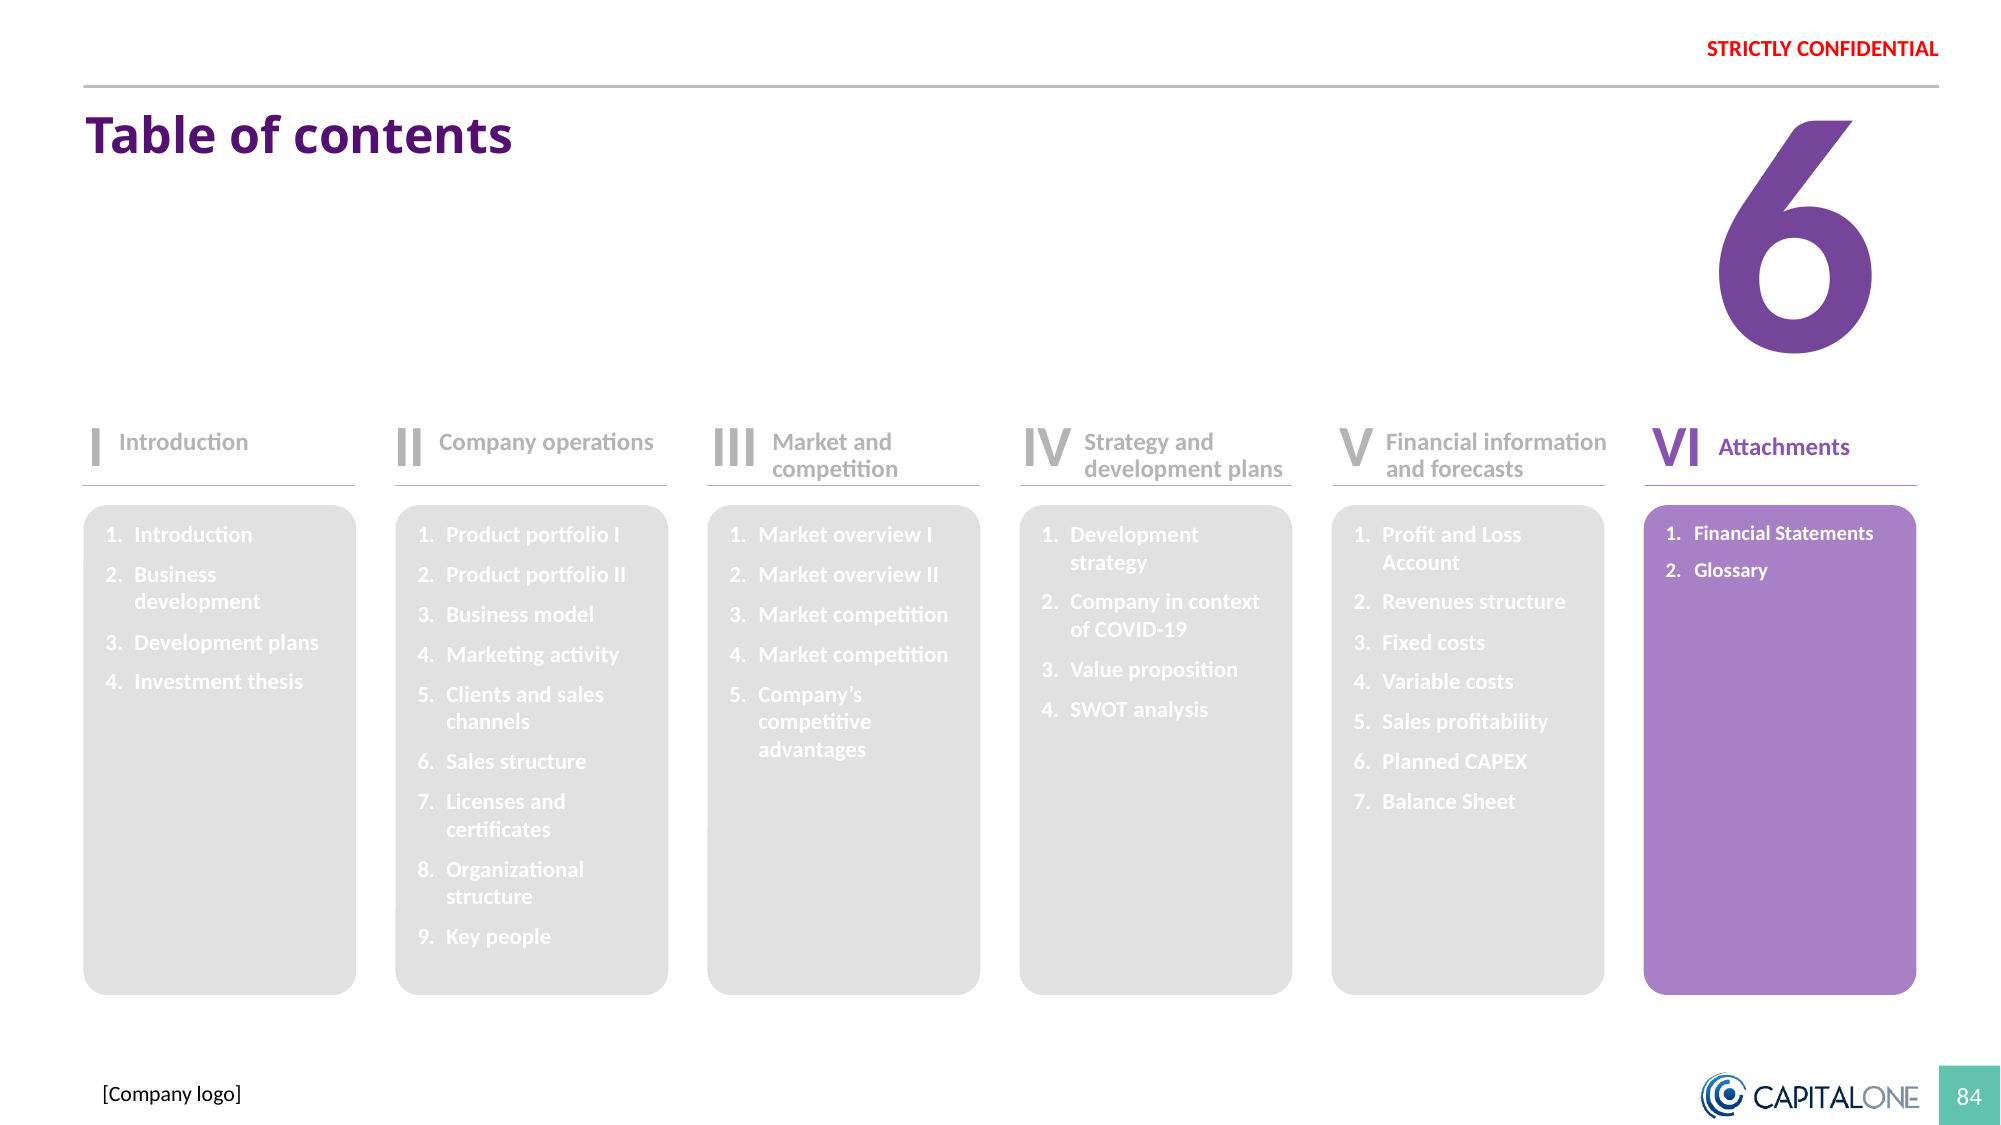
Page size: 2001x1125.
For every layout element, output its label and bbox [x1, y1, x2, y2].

text_box [83, 505, 1917, 995]
text_box [1671, 86, 1917, 347]
text_box [70, 77, 1045, 184]
picture [1700, 1066, 1933, 1125]
text_box [82, 415, 1918, 486]
